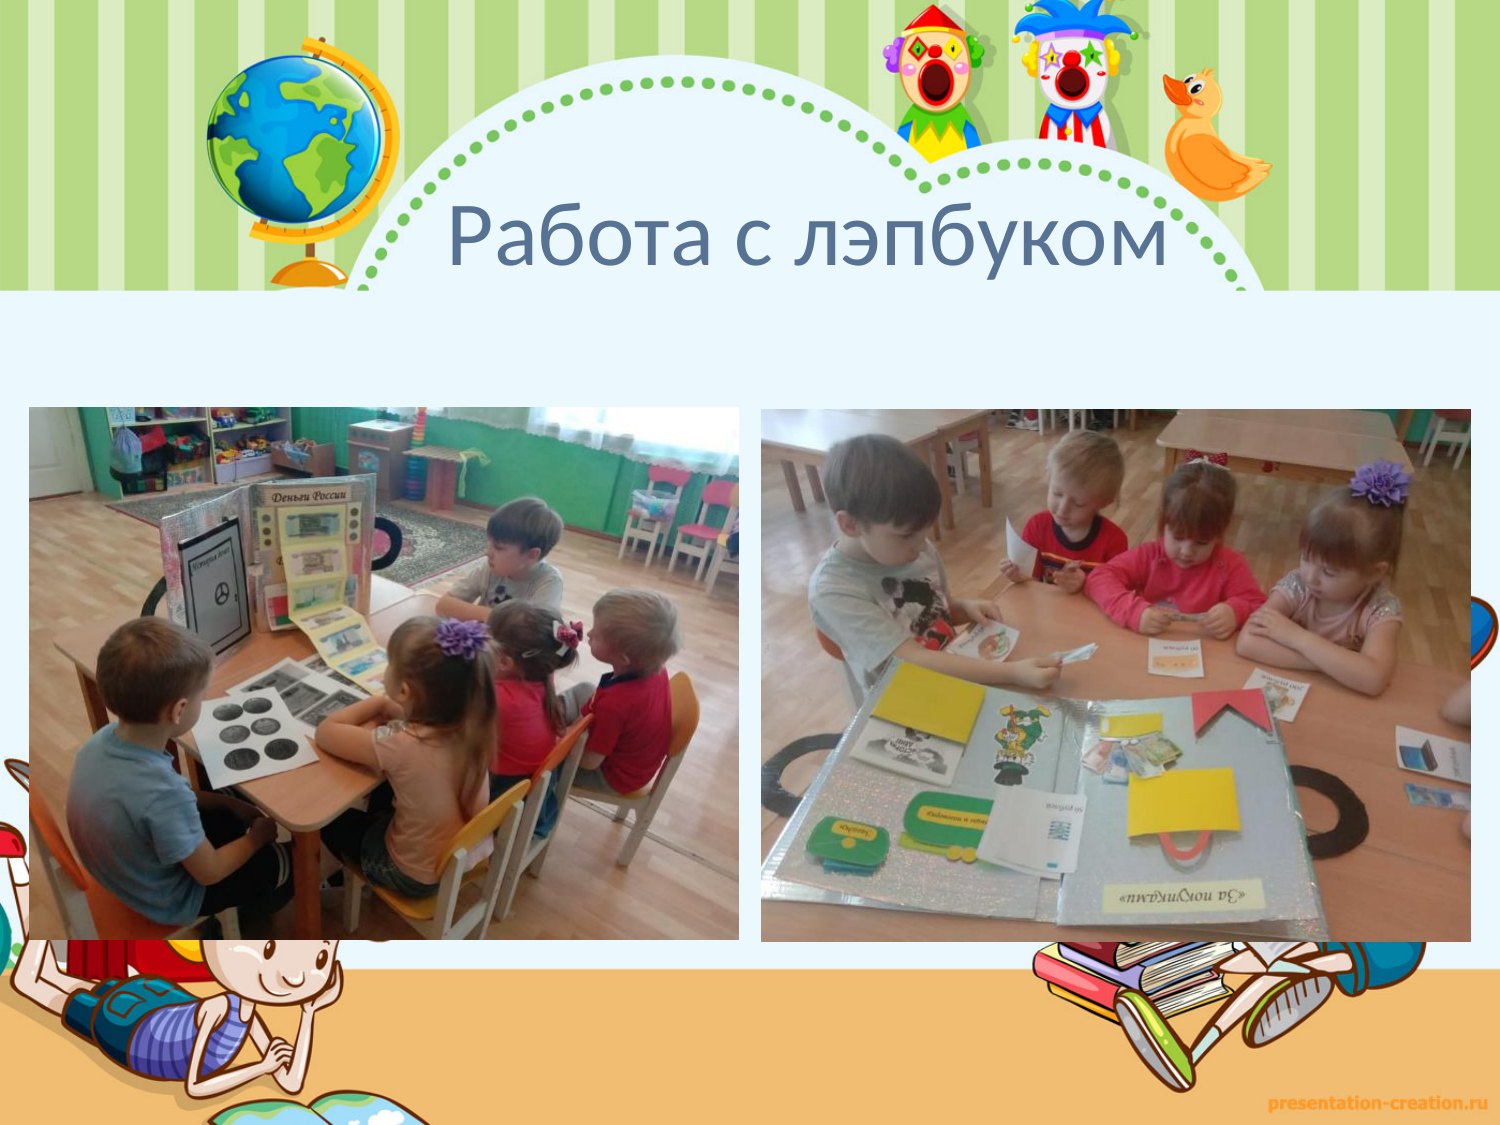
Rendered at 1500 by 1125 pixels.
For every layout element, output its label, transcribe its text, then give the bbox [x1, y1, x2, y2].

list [761, 409, 1471, 942]
picture [0, 0, 1500, 1125]
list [29, 407, 739, 940]
title Работа с лэпбуком [336, 131, 1282, 327]
